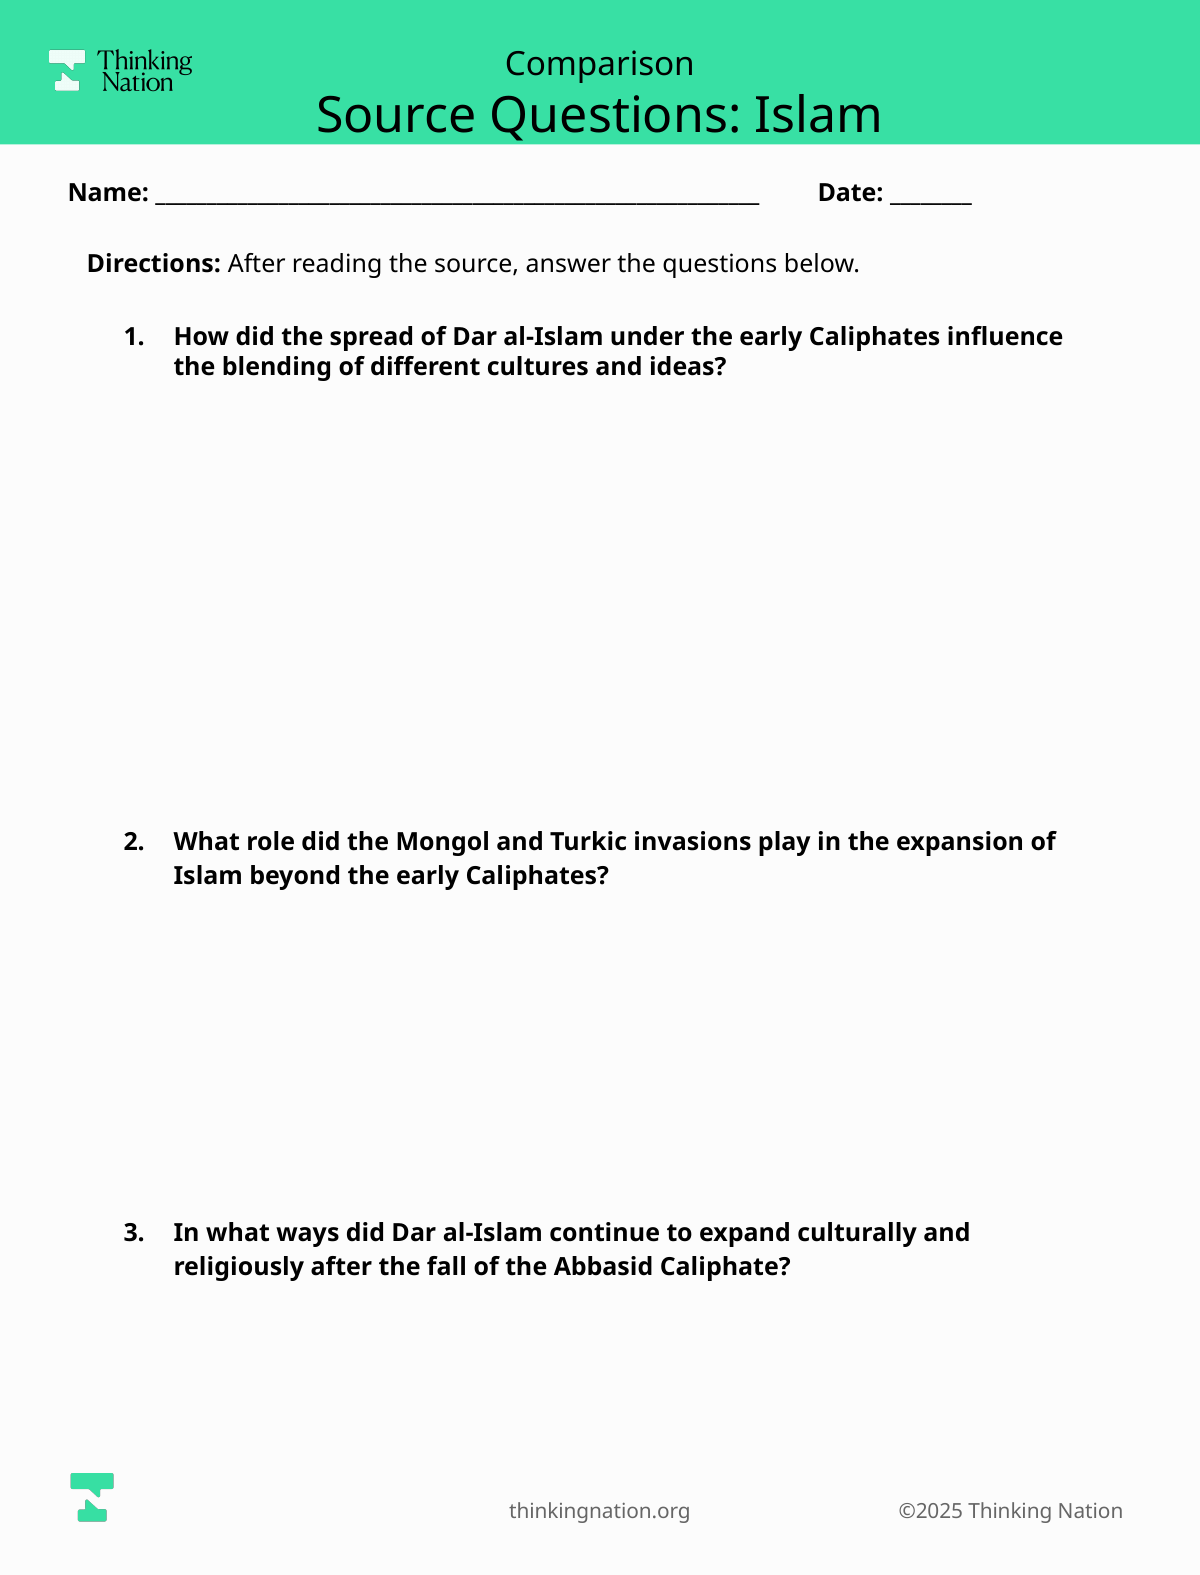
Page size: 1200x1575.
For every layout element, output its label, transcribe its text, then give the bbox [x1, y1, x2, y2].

text_box Comparison Source Questions: Islam [0, 0, 1200, 145]
text_box Name: ___________________________________________________________ Date: ________ [52, 161, 1148, 221]
text_box ©2025 Thinking Nation [1116, 1483, 1139, 1532]
picture [33, 35, 197, 104]
text_box Directions: After reading the source, answer the questions below. [72, 233, 1104, 292]
text_box How did the spread of Dar al-Islam under the early Caliphates influence the blending of different cultures and ideas? What role did the Mongol and Turkic invasions play in the expansion of Islam beyond the early Caliphates? In what ways did Dar al-Islam continue to expand culturally and religiously after the fall of the Abbasid Caliphate? [84, 305, 1116, 1541]
picture [58, 1463, 126, 1531]
